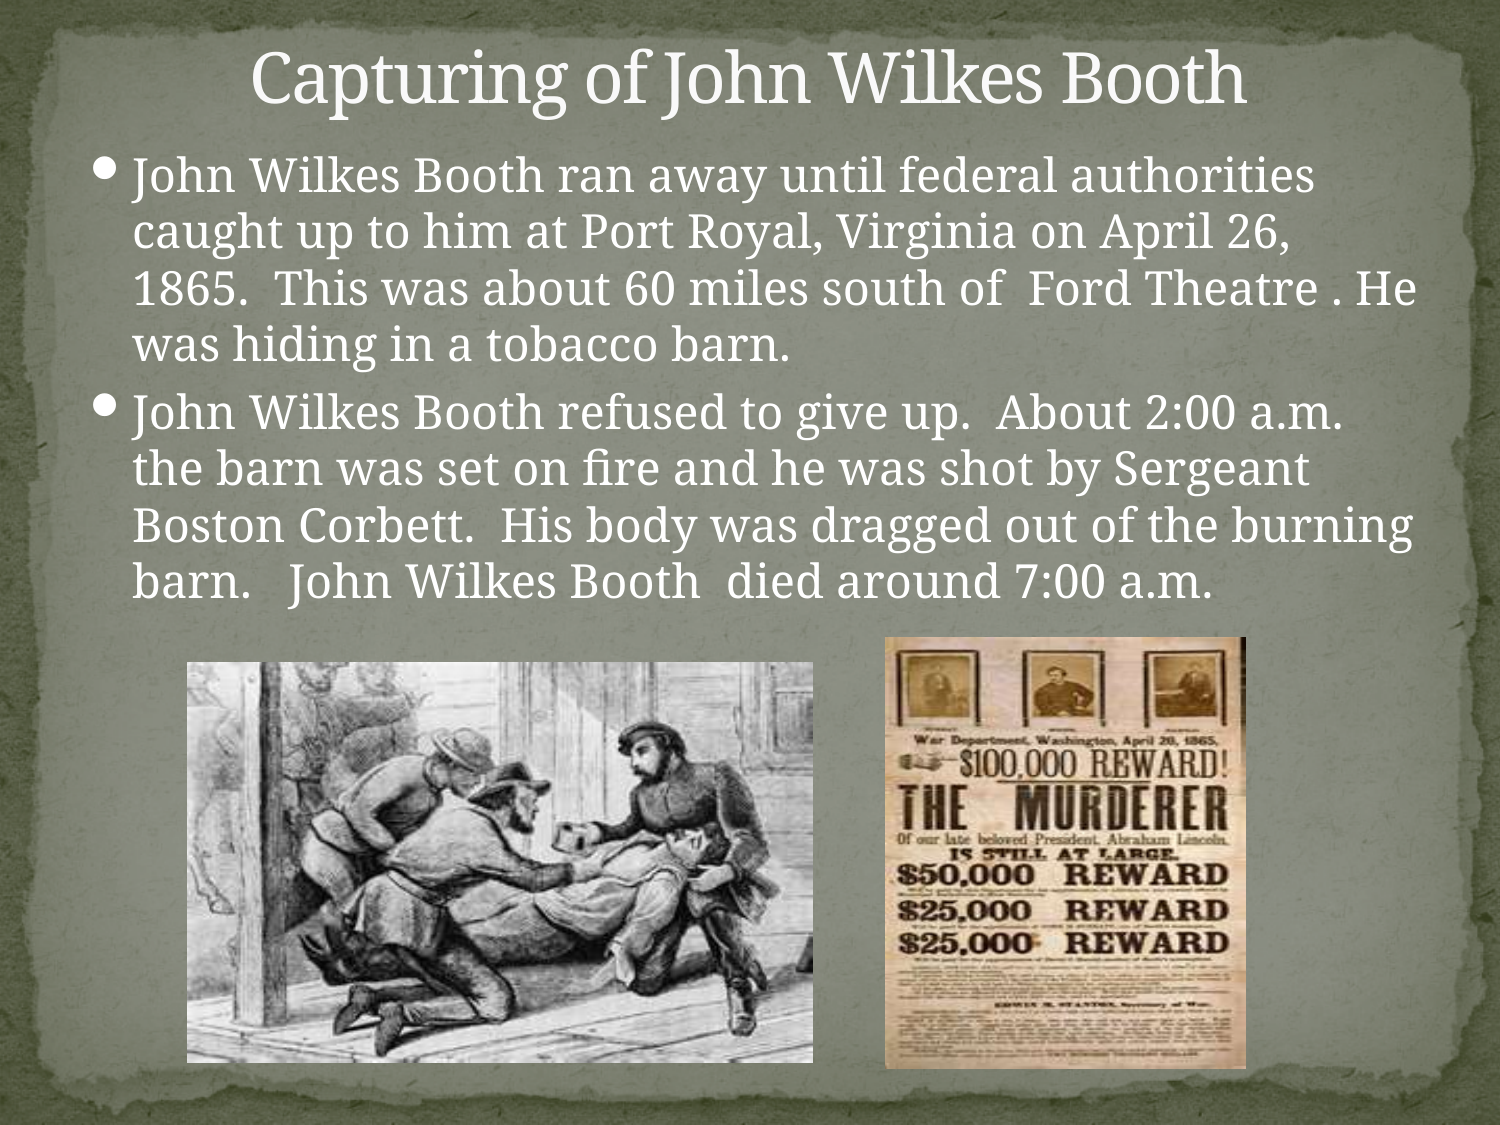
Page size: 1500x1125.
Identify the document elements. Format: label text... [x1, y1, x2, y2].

title Capturing of John Wilkes Booth [74, 24, 1425, 125]
picture [187, 662, 813, 1063]
list John Wilkes Booth ran away until federal authorities caught up to him at Port Royal, Virginia on April 26, 1865. This was about 60 miles south of Ford Theatre . He was hiding in a tobacco barn. John Wilkes Booth refused to give up. About 2:00 a.m. the barn was set on fire and he was shot by Sergeant Boston Corbett. His body was dragged out of the burning barn. John Wilkes Booth died around 7:00 a.m. [75, 137, 1438, 663]
picture [885, 637, 1246, 1069]
